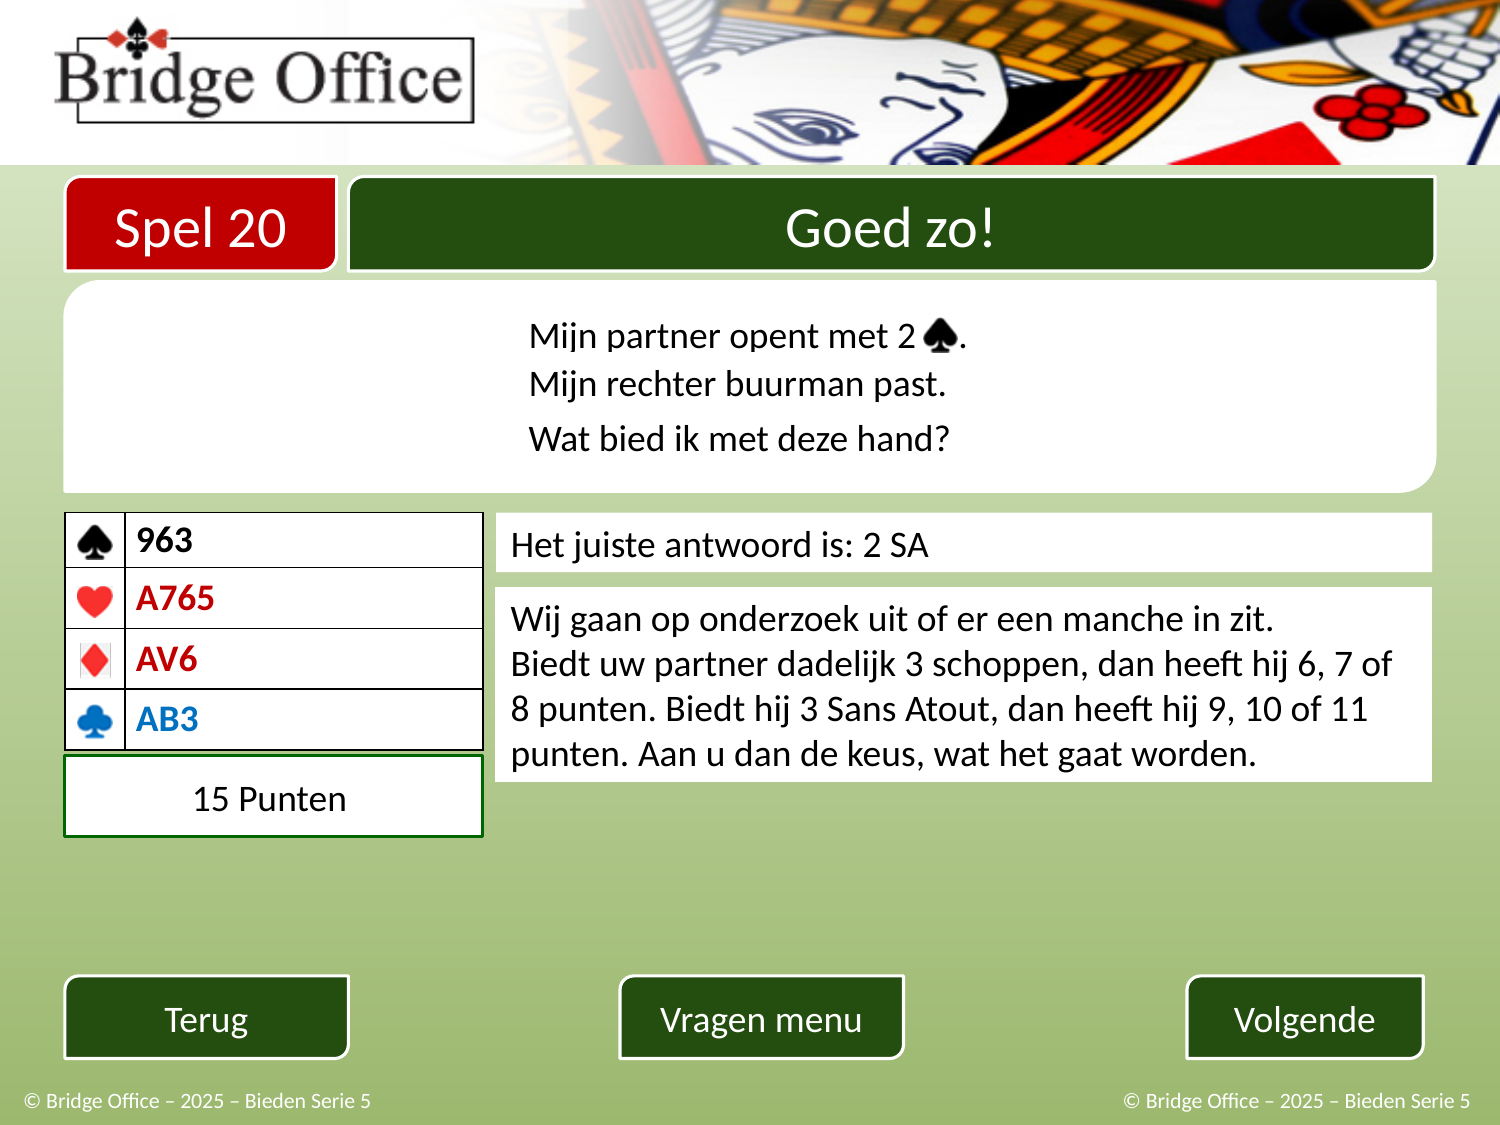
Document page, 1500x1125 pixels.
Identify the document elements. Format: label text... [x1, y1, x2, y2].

picture [77, 524, 114, 561]
text_box Wat bied ik met deze hand? [513, 406, 987, 467]
text_box [63, 280, 1437, 493]
table_header [66, 513, 124, 567]
text_box Wij gaan op onderzoek uit of er een manche in zit. Biedt uw partner dadelijk 3 schoppen, dan heeft hij 6, 7 of 8 punten. Biedt hij 3 Sans Atout, dan heeft hij 9, 10 of 11 punten. Aan u dan de keus, wat het gaat worden. [495, 587, 1432, 782]
text_box Spel 20 [63, 178, 339, 273]
picture [0, 0, 1500, 166]
table_cell [66, 568, 124, 628]
picture [922, 317, 959, 353]
text_box 15 Punten [63, 754, 484, 838]
table_cell AB3 [126, 690, 482, 749]
text_box Mijn rechter buurman past. [513, 352, 987, 406]
picture [77, 585, 114, 618]
table_cell AV6 [126, 629, 482, 688]
table_header 963 [126, 513, 482, 567]
text_box Terug [63, 974, 350, 1061]
table_cell A765 [126, 568, 482, 628]
text_box Volgende [1185, 974, 1425, 1061]
text_box Vragen menu [618, 974, 906, 1061]
picture [77, 643, 114, 679]
table_cell [66, 690, 124, 749]
text_box Het juiste antwoord is: 2 SA [496, 512, 1433, 573]
table_cell [66, 629, 124, 688]
text_box © Bridge Office – 2025 – Bieden Serie 5 [8, 1079, 393, 1121]
picture [77, 703, 114, 740]
text_box Mijn partner opent met 2 . [513, 303, 1022, 364]
text_box Goed zo! [346, 178, 1437, 273]
text_box © Bridge Office – 2025 – Bieden Serie 5 [1107, 1079, 1500, 1121]
